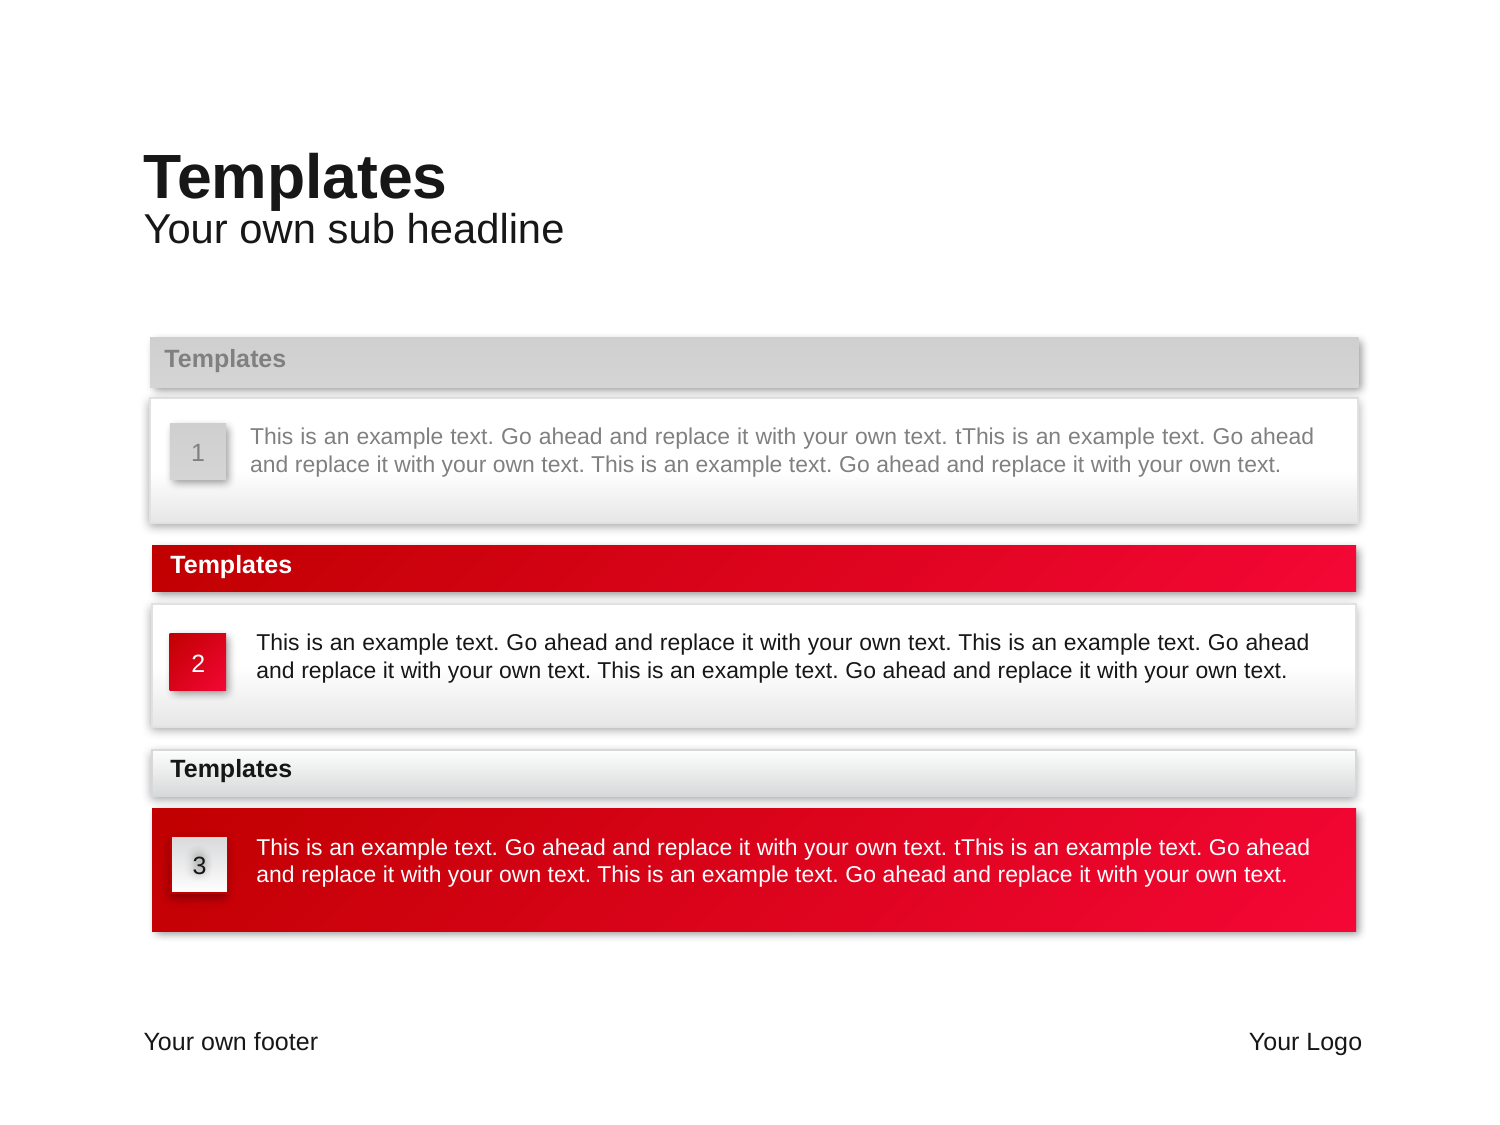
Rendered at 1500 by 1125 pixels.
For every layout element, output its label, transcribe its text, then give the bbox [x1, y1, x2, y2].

text_box Templates [143, 127, 582, 227]
text_box Your Logo [1110, 1010, 1363, 1070]
text_box Your own sub headline [143, 222, 940, 282]
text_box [151, 749, 1357, 932]
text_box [149, 337, 1359, 524]
text_box Your own footer [143, 1010, 396, 1070]
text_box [151, 545, 1357, 728]
